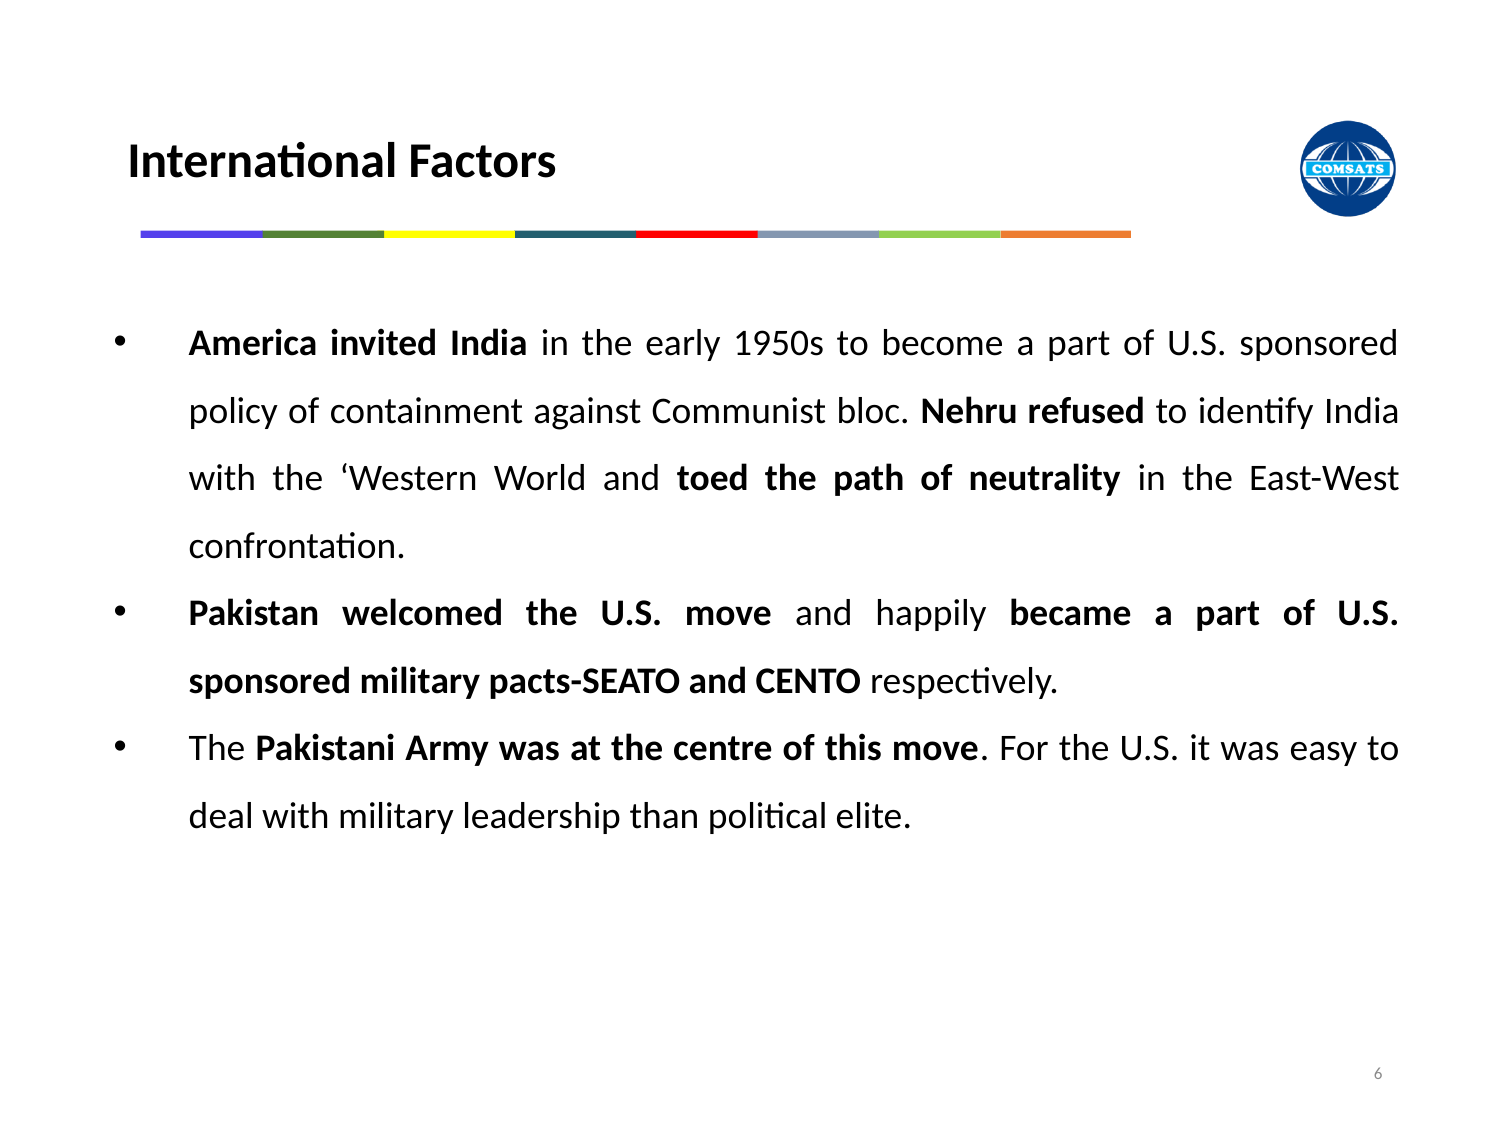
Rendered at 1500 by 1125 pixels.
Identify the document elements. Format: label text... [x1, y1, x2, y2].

text_box International Factors [112, 120, 1500, 266]
slide_number 6 [1060, 1042, 1398, 1103]
text_box America invited India in the early 1950s to become a part of U.S. sponsored policy of containment against Communist bloc. Nehru refused to identify India with the ‘Western World and toed the path of neutrality in the East-West confrontation. Pakistan welcomed the U.S. move and happily became a part of U.S. sponsored military pacts-SEATO and CENTO respectively. The Pakistani Army was at the centre of this move. For the U.S. it was easy to deal with military leadership than political elite. [98, 288, 1415, 986]
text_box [140, 230, 1131, 239]
